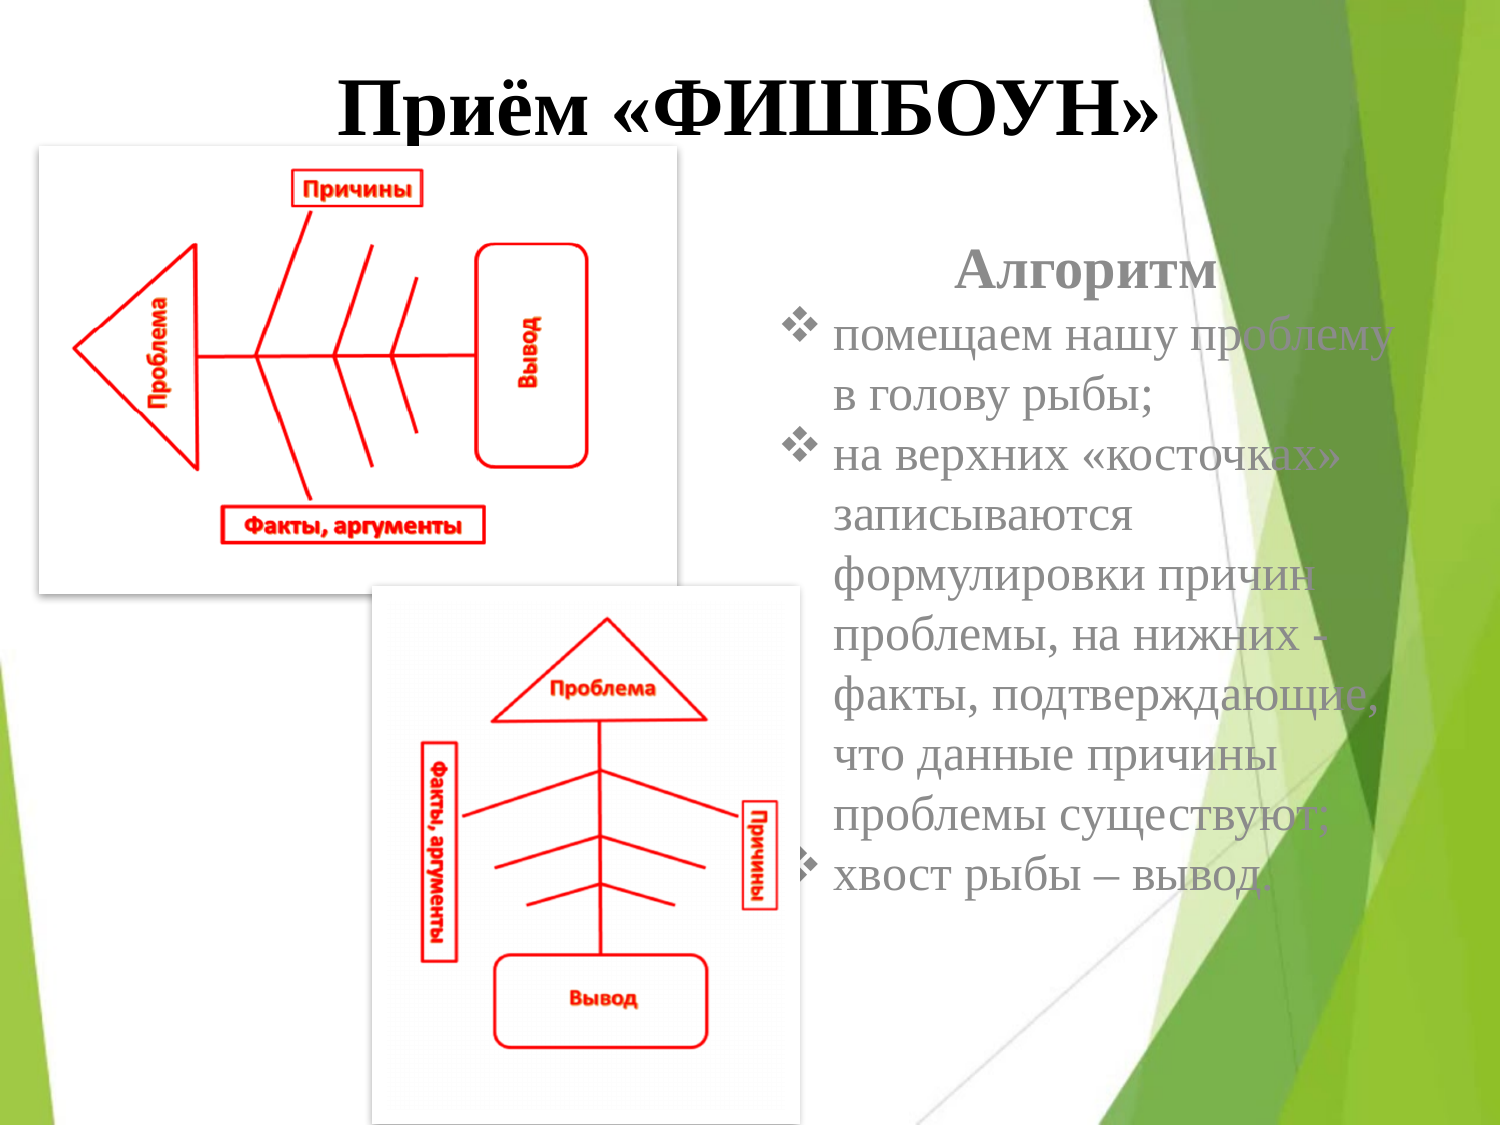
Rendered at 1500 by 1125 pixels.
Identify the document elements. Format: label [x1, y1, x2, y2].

list [52, 160, 663, 580]
picture [0, 0, 1500, 1125]
